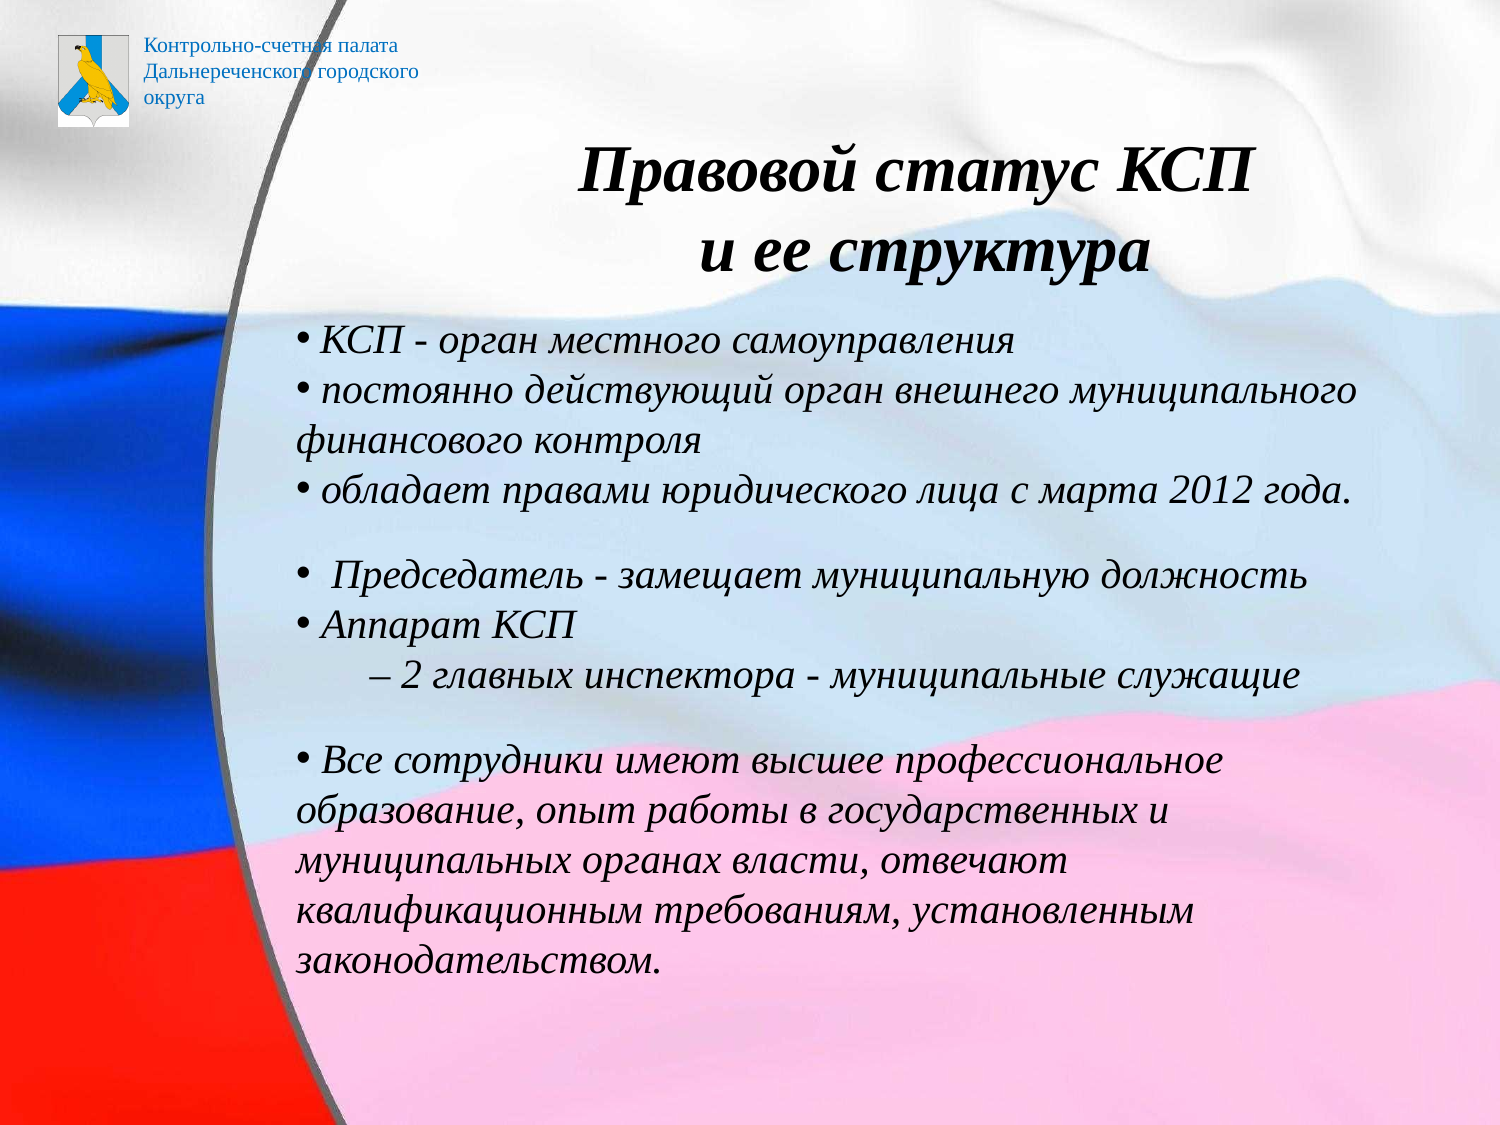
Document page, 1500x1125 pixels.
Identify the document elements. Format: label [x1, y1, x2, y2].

picture [58, 34, 130, 127]
list [0, 0, 1500, 1125]
